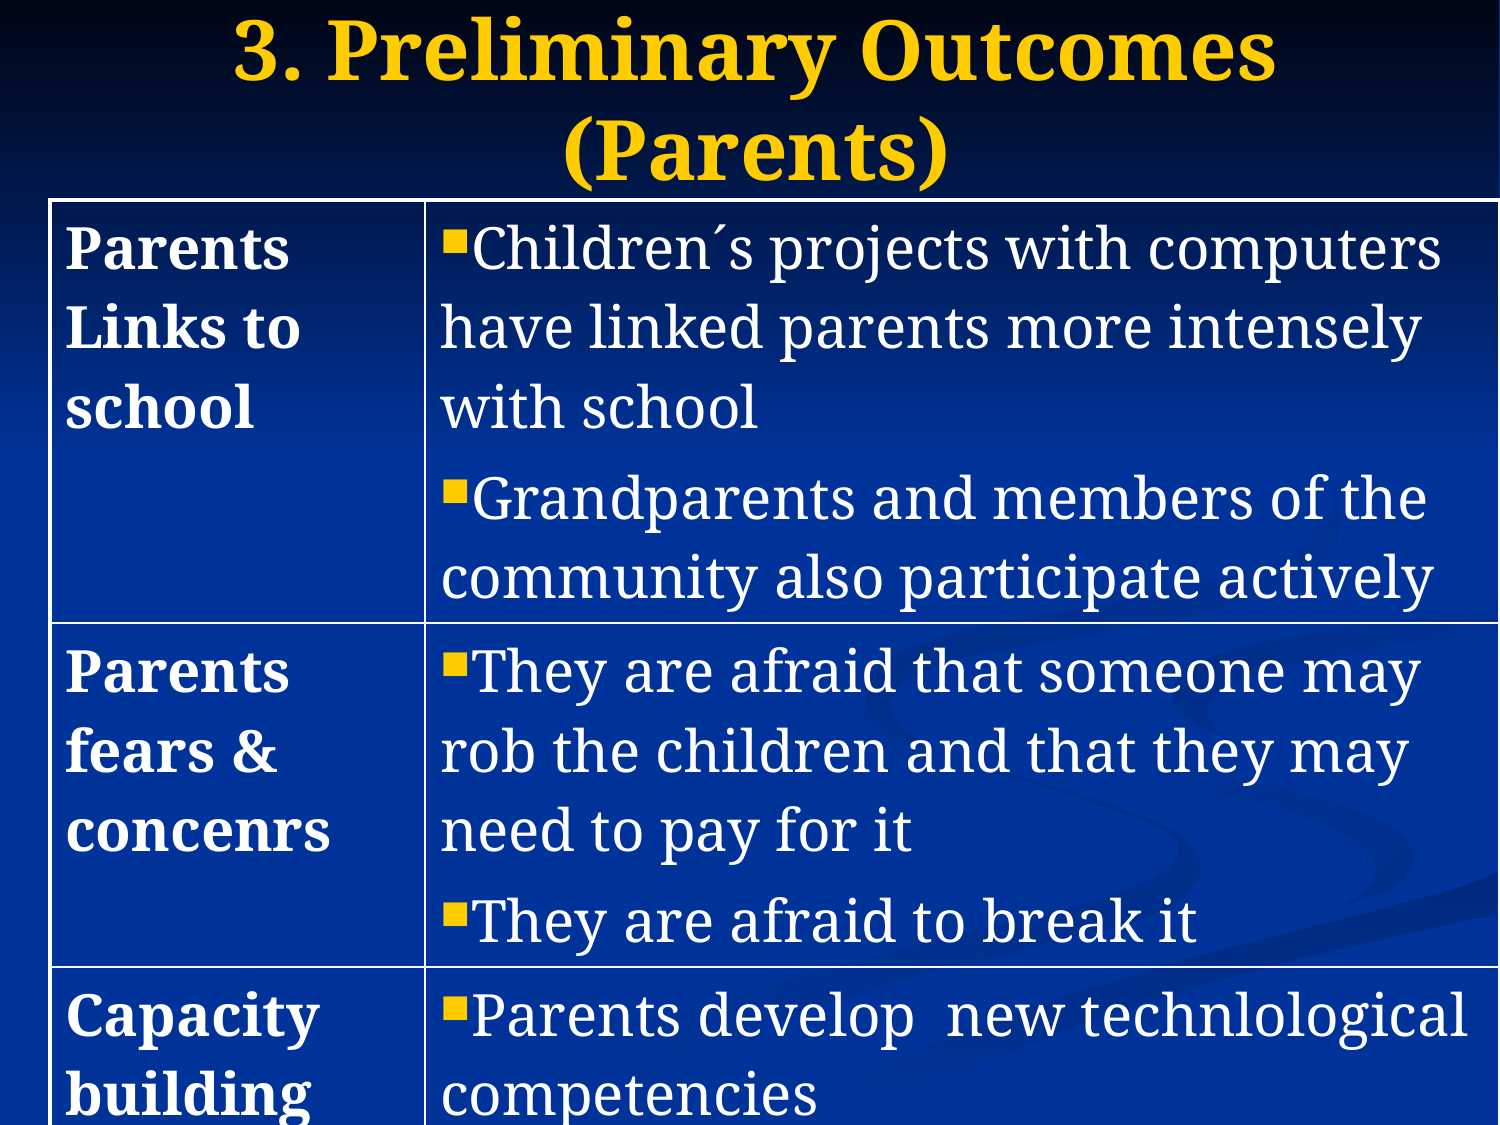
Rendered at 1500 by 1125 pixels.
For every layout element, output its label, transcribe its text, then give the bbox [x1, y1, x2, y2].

title 3. Preliminary Outcomes (Parents) [74, 44, 1438, 151]
table_cell Parents fears & concenrs [52, 624, 424, 966]
table_header Parents Links to school [52, 202, 424, 622]
table_cell They are afraid that someone may rob the children and that they may need to pay for it They are afraid to break it [426, 624, 1498, 966]
table_cell Capacity building for parents and family [52, 968, 424, 1125]
table_header Children´s projects with computers have linked parents more intensely with school Grandparents and members of the community also participate actively [426, 202, 1498, 622]
table_cell Parents develop new technlological competencies Improve quality of teacher student interactions. Children share their projects with them [426, 968, 1498, 1125]
